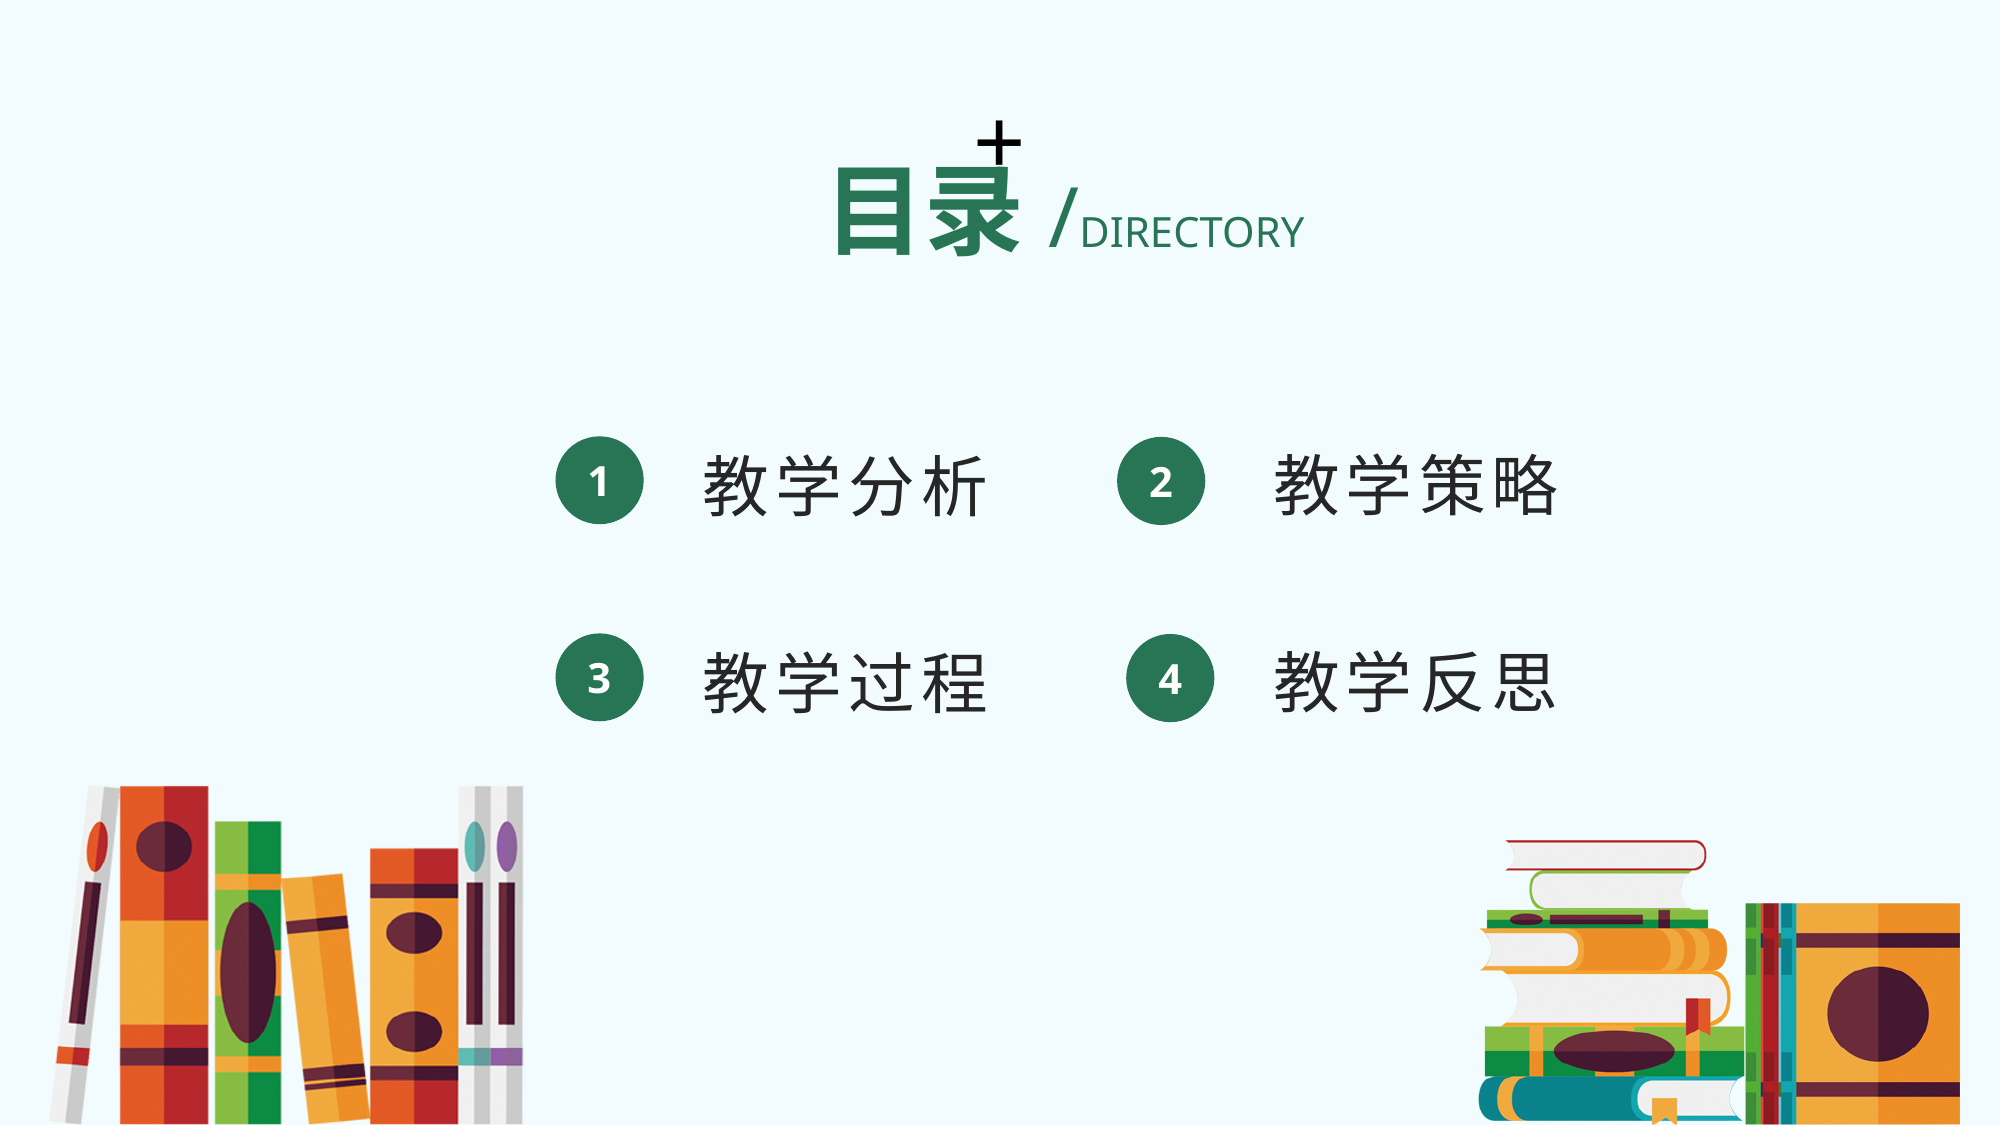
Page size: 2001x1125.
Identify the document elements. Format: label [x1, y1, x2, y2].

picture [0, 0, 2000, 1125]
text_box [555, 436, 1639, 732]
